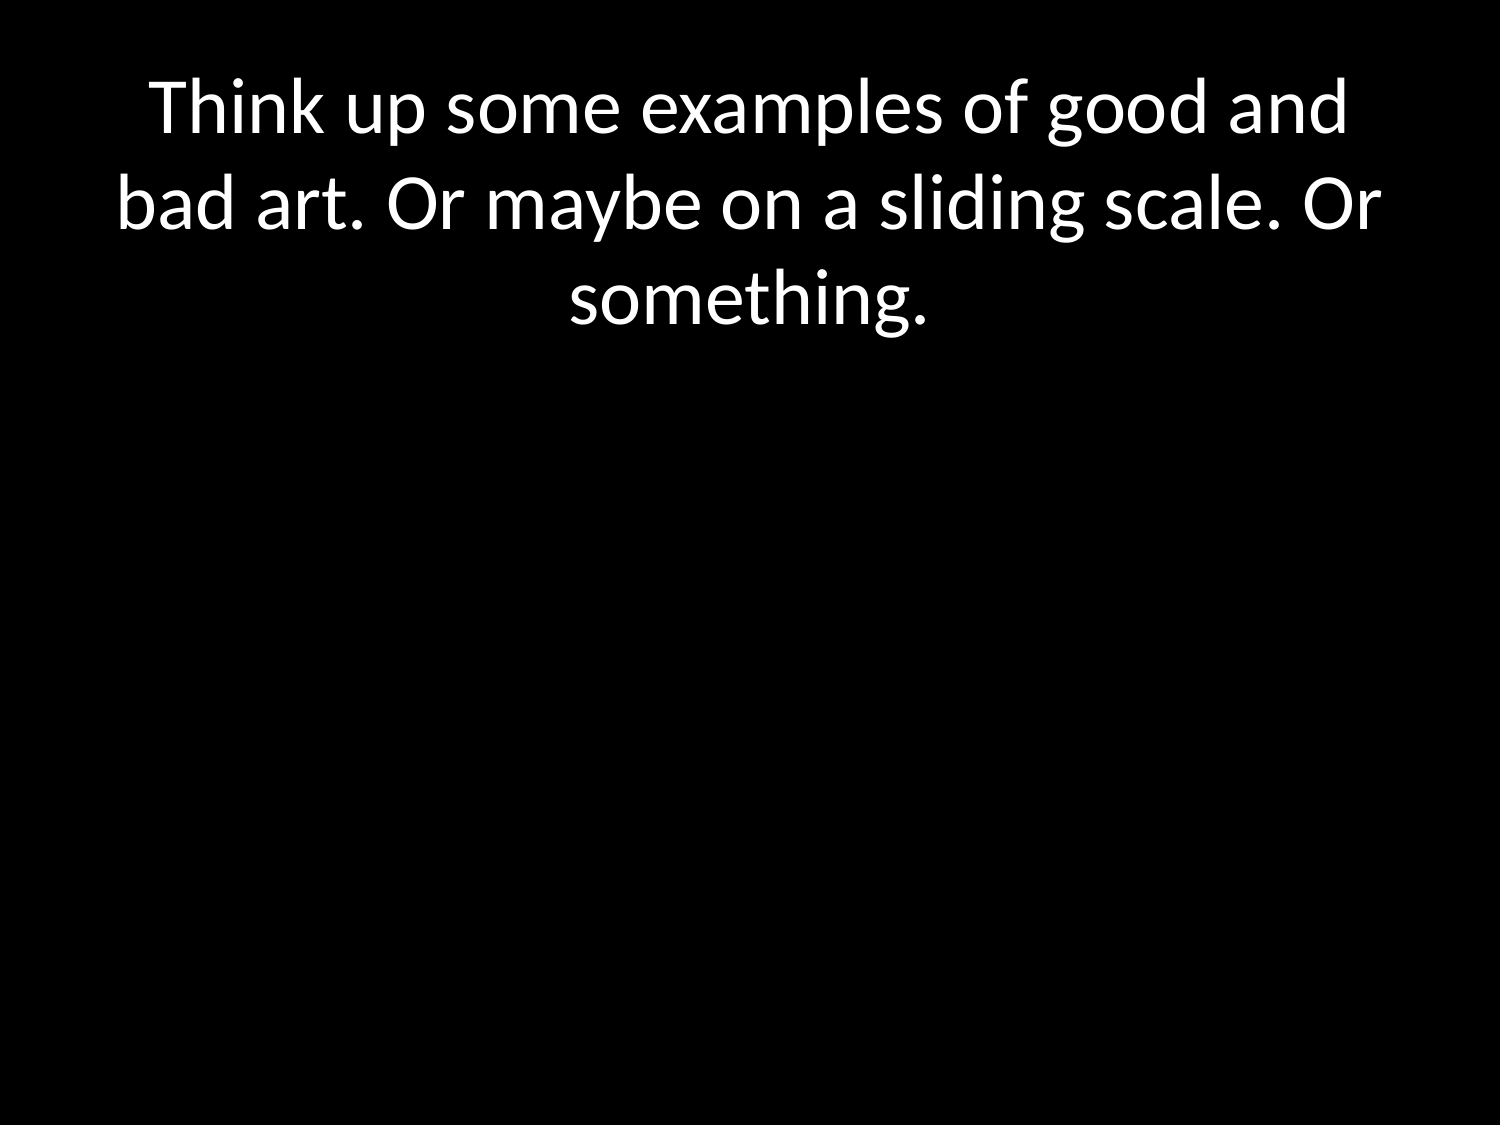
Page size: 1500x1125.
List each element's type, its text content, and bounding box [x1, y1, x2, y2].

title Think up some examples of good and bad art. Or maybe on a sliding scale. Or something. [75, 45, 1425, 350]
